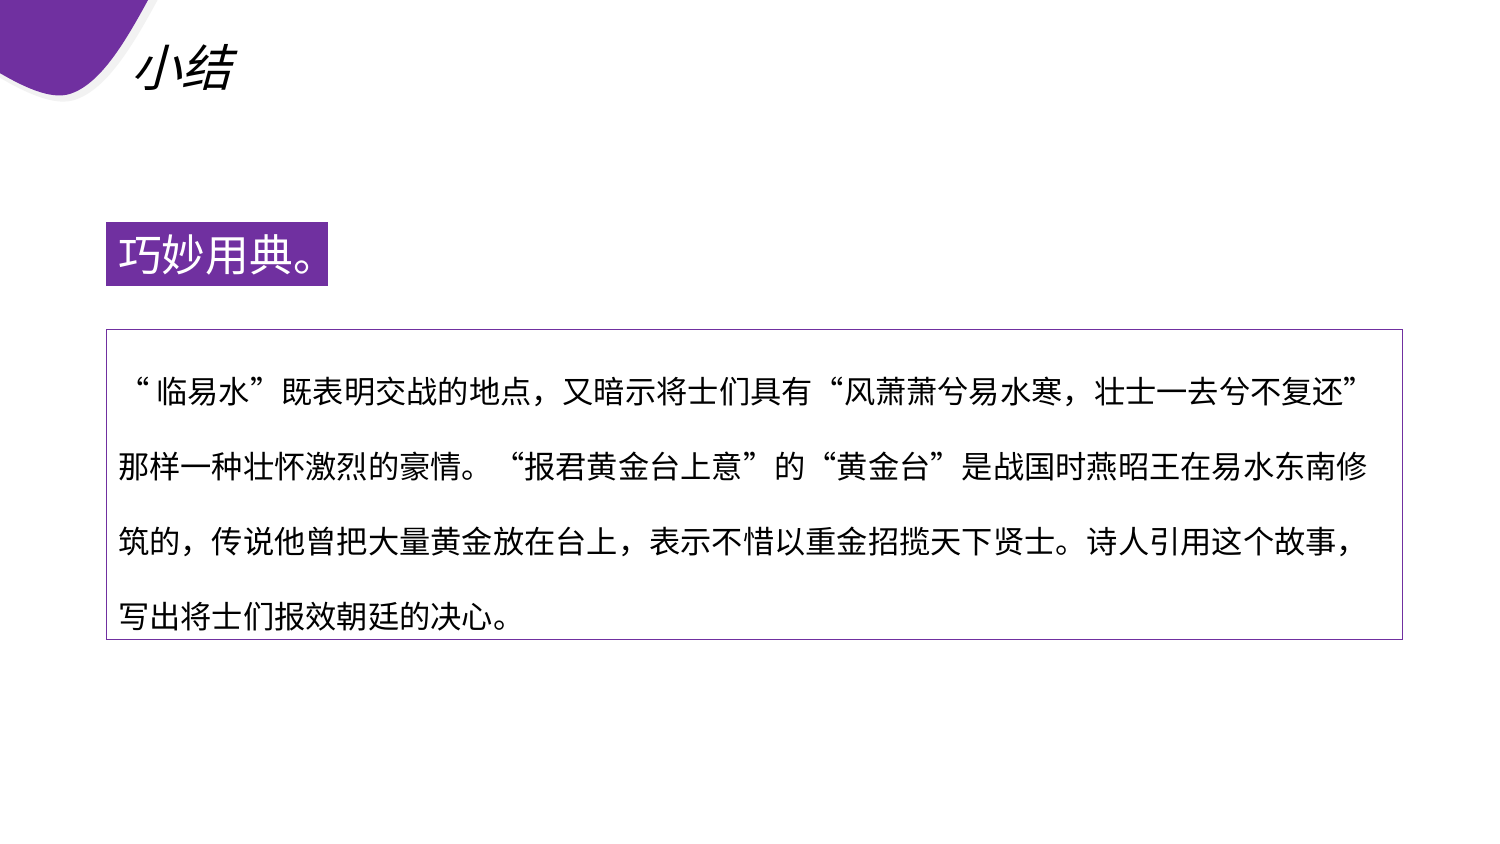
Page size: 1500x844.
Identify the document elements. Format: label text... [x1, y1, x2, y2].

text_box 巧妙用典。 [106, 222, 328, 286]
text_box “临易水”既表明交战的地点，又暗示将士们具有“风萧萧兮易水寒，壮士一去兮不复还”那样一种壮怀激烈的豪情。“报君黄金台上意”的“黄金台”是战国时燕昭王在易水东南修筑的，传说他曾把大量黄金放在台上，表示不惜以重金招揽天下贤士。诗人引用这个故事，写出将士们报效朝廷的决心。 [106, 329, 1403, 640]
text_box 小结 [158, 30, 397, 102]
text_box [0, 0, 158, 102]
